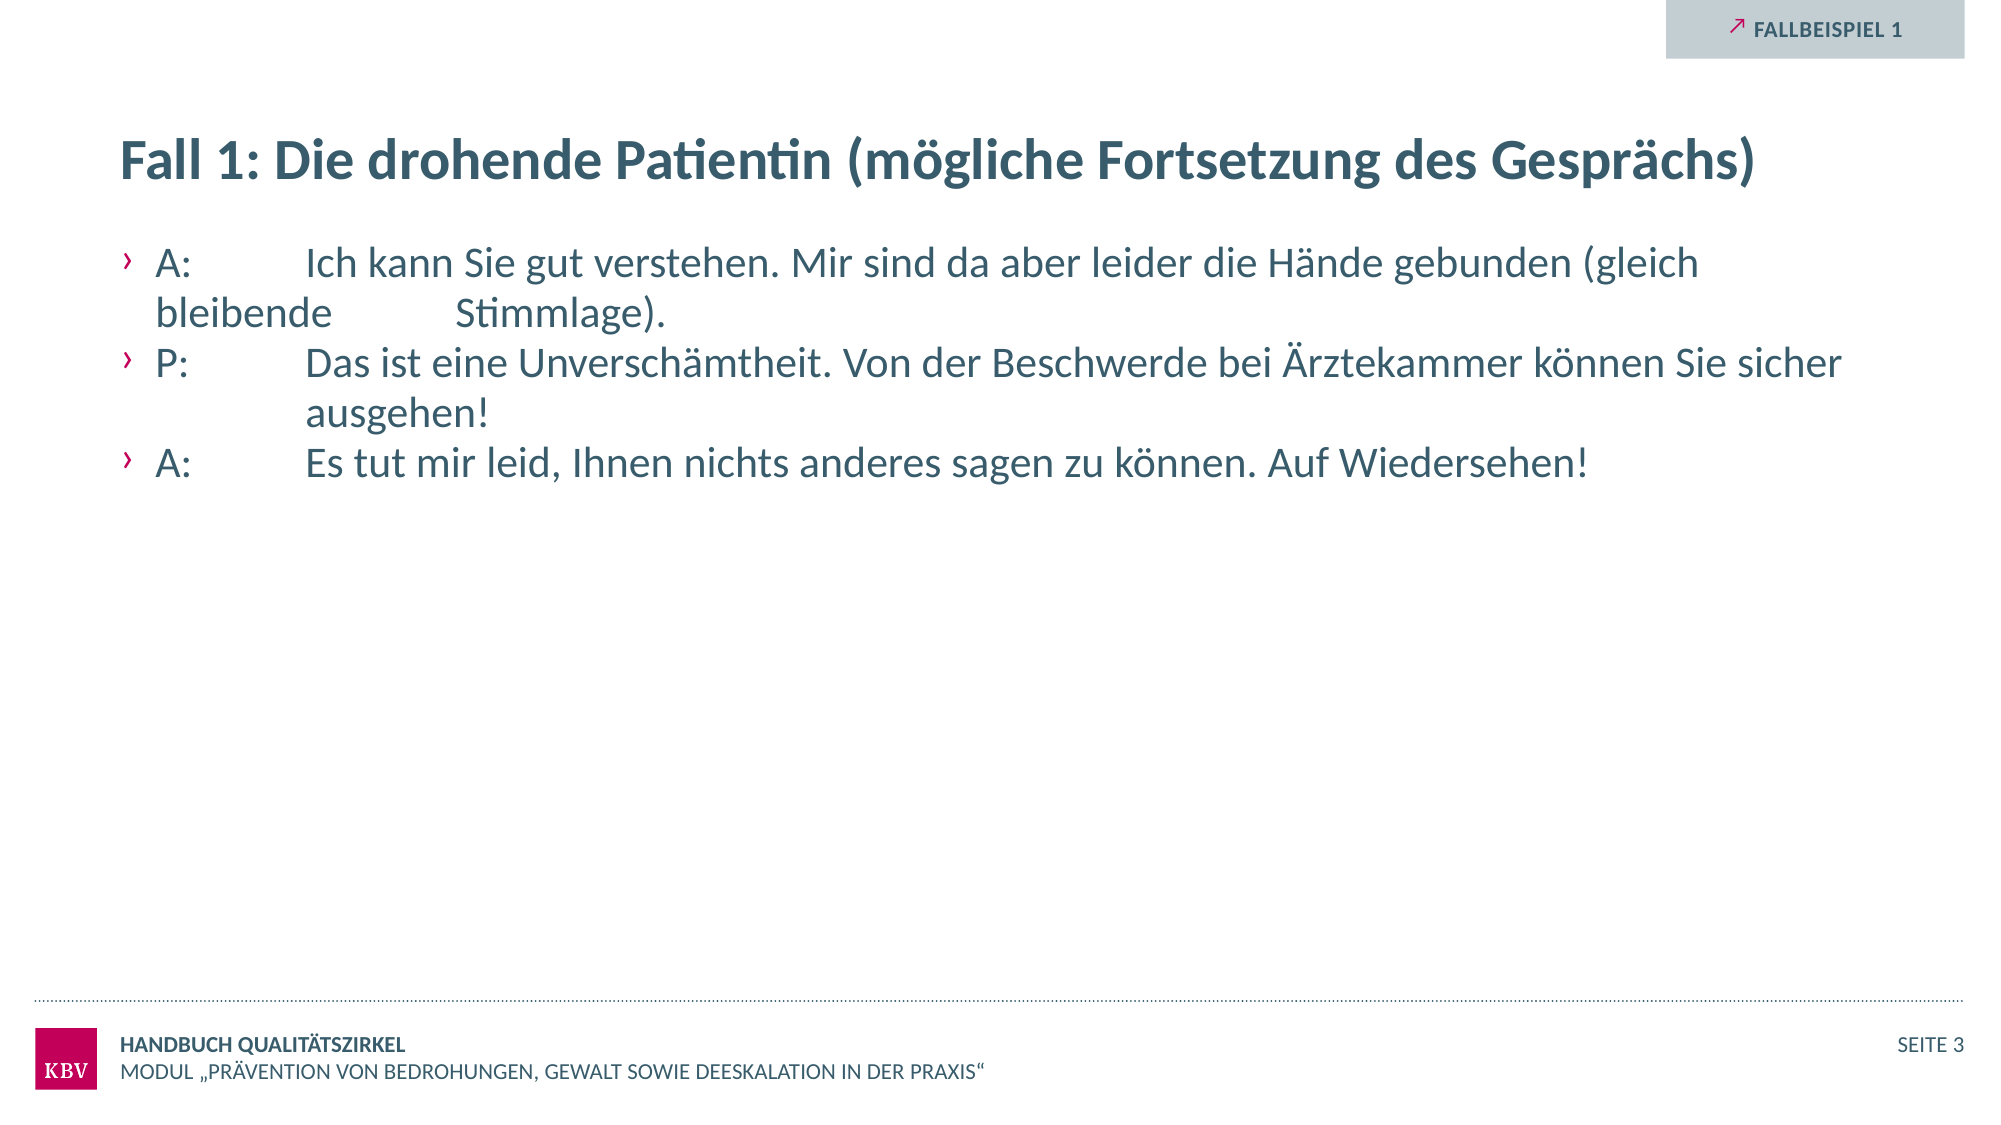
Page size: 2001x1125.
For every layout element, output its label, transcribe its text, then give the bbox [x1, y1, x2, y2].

list Fallbeispiel 1 [1666, 0, 1965, 59]
list A: Ich kann Sie gut verstehen. Mir sind da aber leider die Hände gebunden (gleich bleibende Stimmlage). P: Das ist eine Unverschämtheit. Von der Beschwerde bei Ärztekammer können Sie sicher ausgehen! A: Es tut mir leid, Ihnen nichts anderes sagen zu können. Auf Wiedersehen! [120, 237, 1880, 760]
slide_number Modul „Prävention von Bedrohungen, Gewalt sowie Deeskalation in der Praxis“ [120, 1057, 1668, 1084]
slide_number Seite 3 [1787, 1030, 1965, 1057]
footer Handbuch Qualitätszirkel [120, 1030, 1668, 1057]
title Fall 1: Die drohende Patientin (mögliche Fortsetzung des Gesprächs) [120, 129, 1880, 201]
